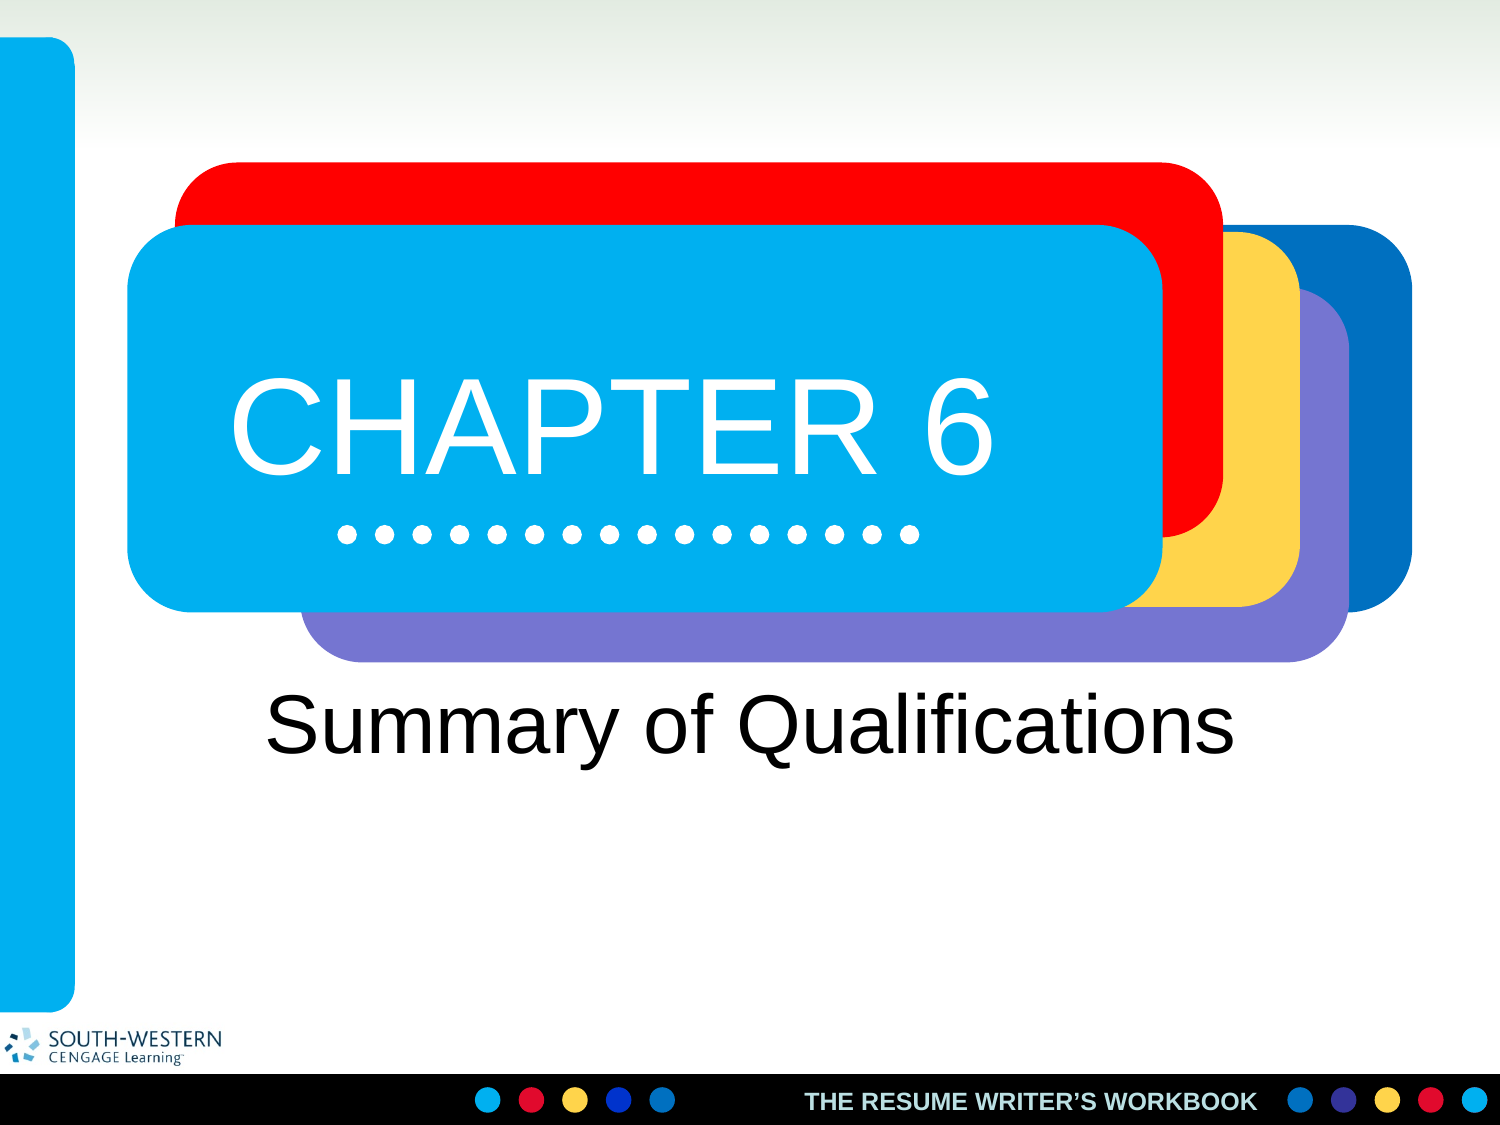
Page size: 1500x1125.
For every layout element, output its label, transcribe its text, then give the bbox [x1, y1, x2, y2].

title CHAPTER 6 [206, 226, 1131, 613]
picture [0, 1022, 225, 1073]
subtitle Summary of Qualifications [237, 662, 1288, 951]
